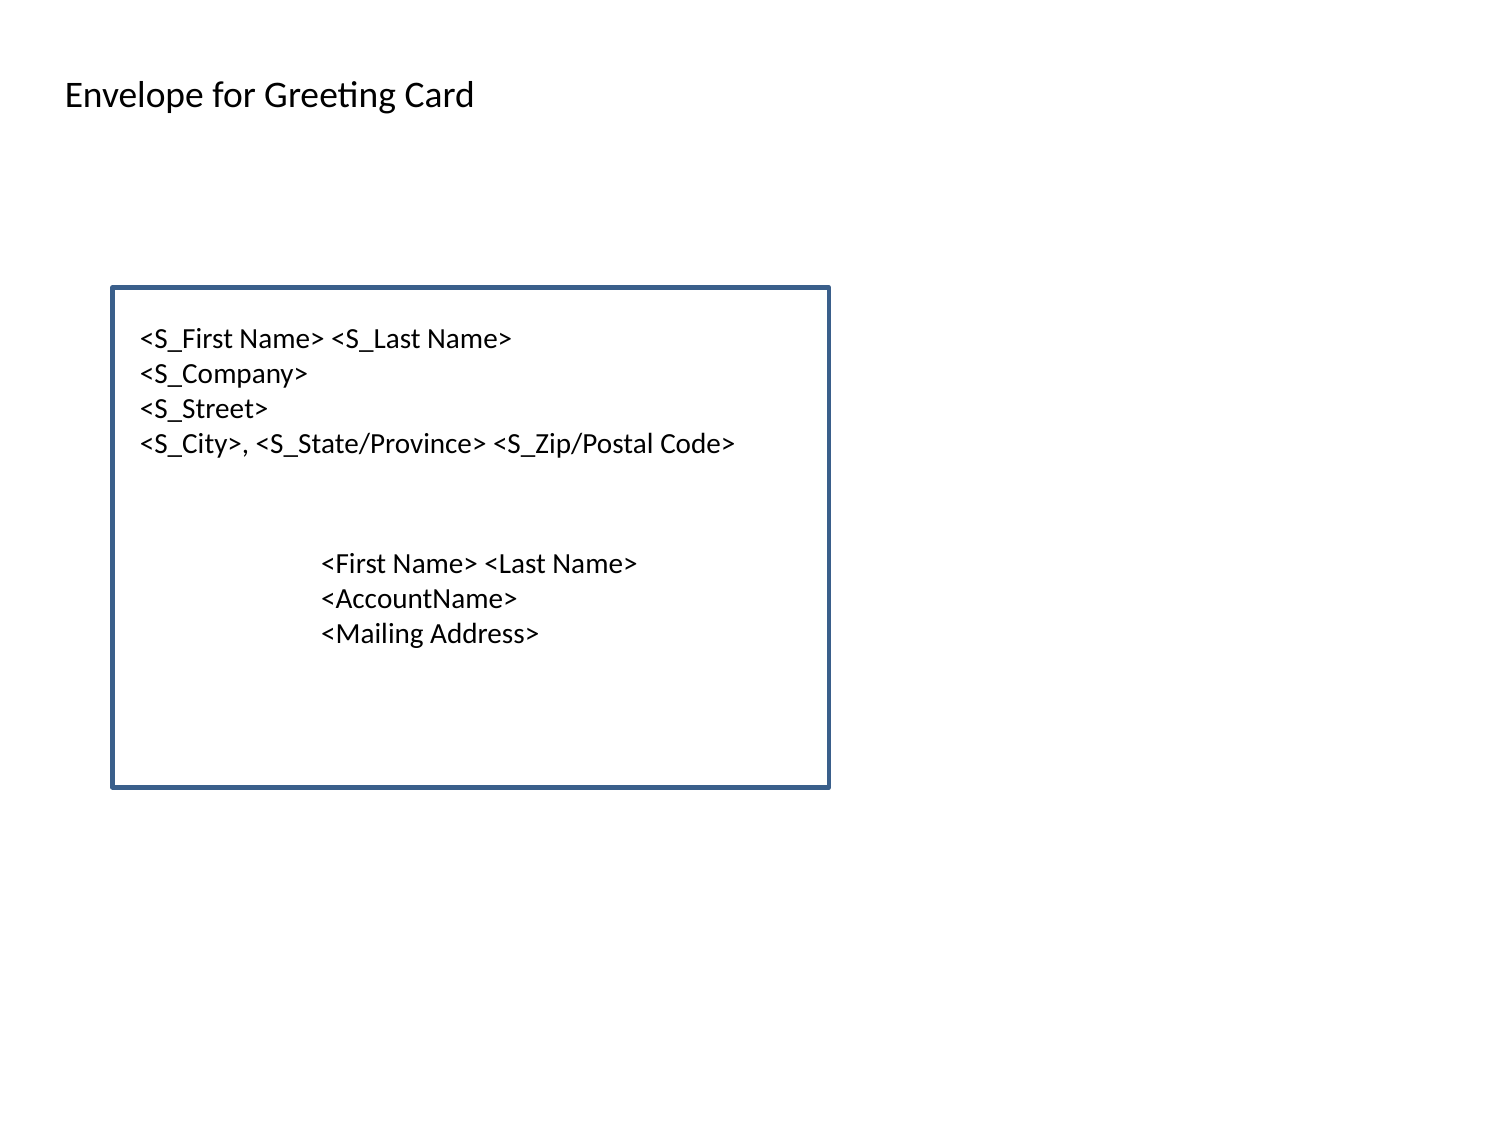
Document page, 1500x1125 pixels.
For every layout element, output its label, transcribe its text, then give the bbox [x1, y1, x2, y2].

text_box [110, 285, 831, 790]
text_box Envelope for Greeting Card [50, 62, 700, 168]
text_box <First Name> <Last Name> <AccountName> <Mailing Address> [306, 537, 757, 658]
text_box <S_First Name> <S_Last Name> <S_Company> <S_Street> <S_City>, <S_State/Province> <S_Zip/Postal Code> [124, 312, 938, 468]
